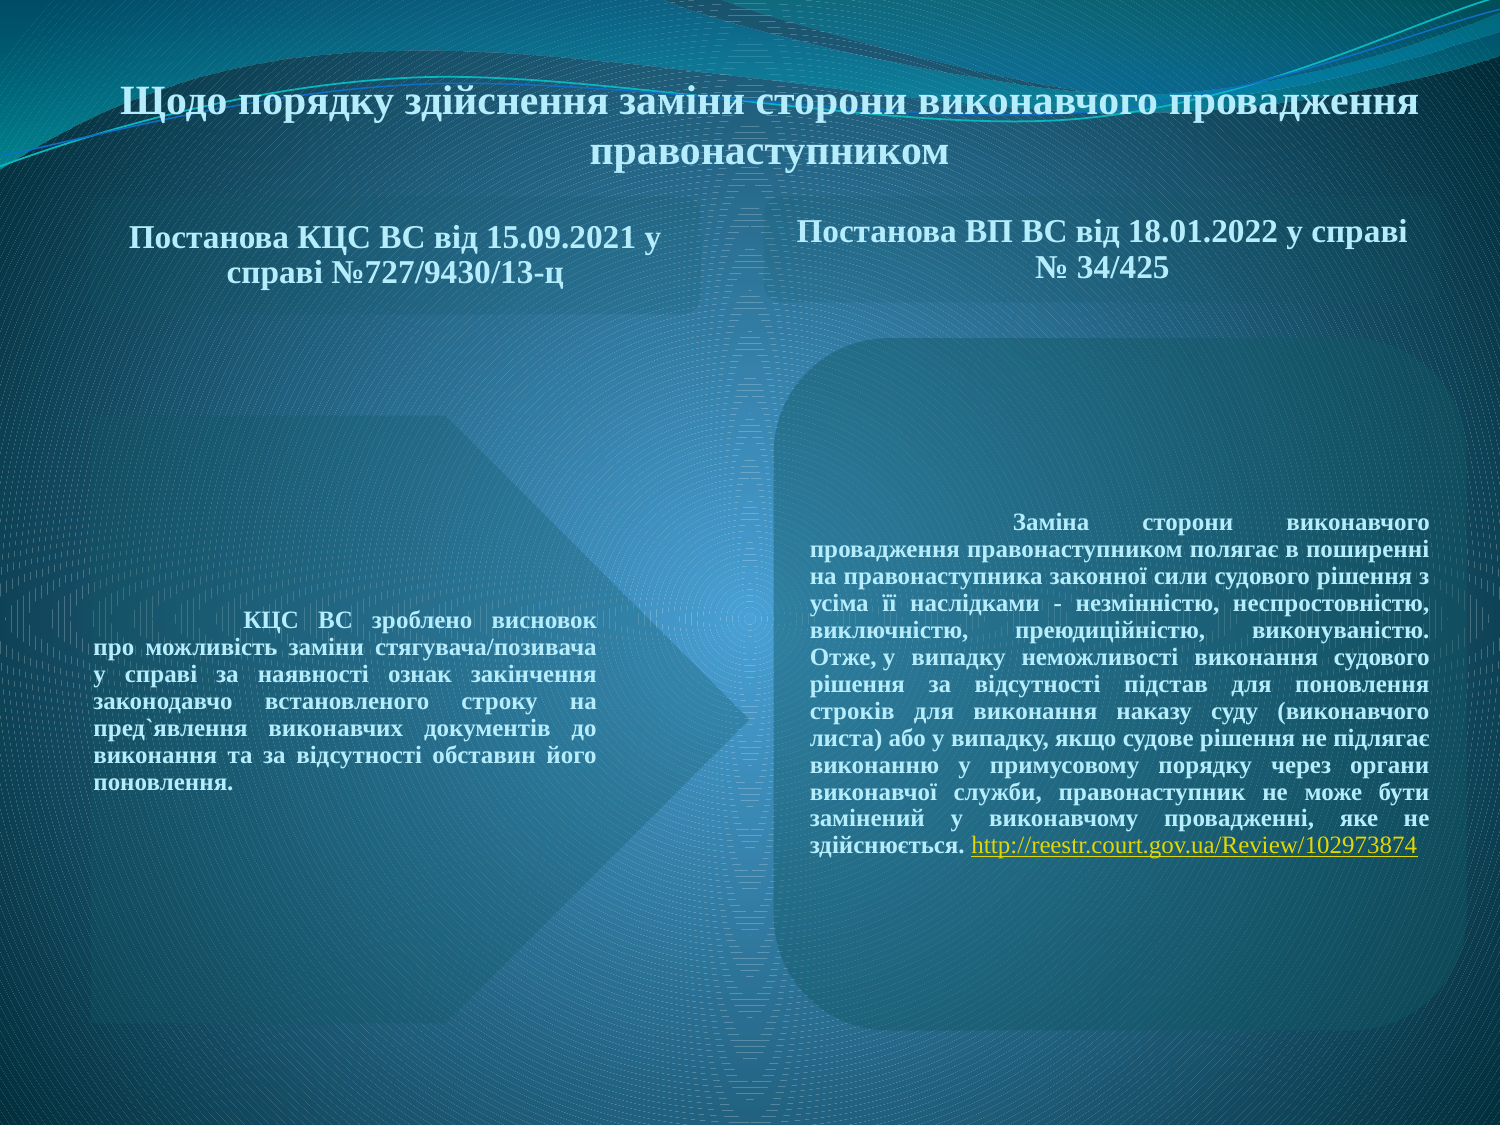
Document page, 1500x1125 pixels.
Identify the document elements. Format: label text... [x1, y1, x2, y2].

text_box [90, 337, 751, 1102]
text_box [773, 337, 1468, 1031]
text_box Щодо порядку здійснення заміни сторони виконавчого провадження правонаступником [100, 54, 1442, 173]
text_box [763, 195, 1442, 339]
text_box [89, 195, 702, 315]
